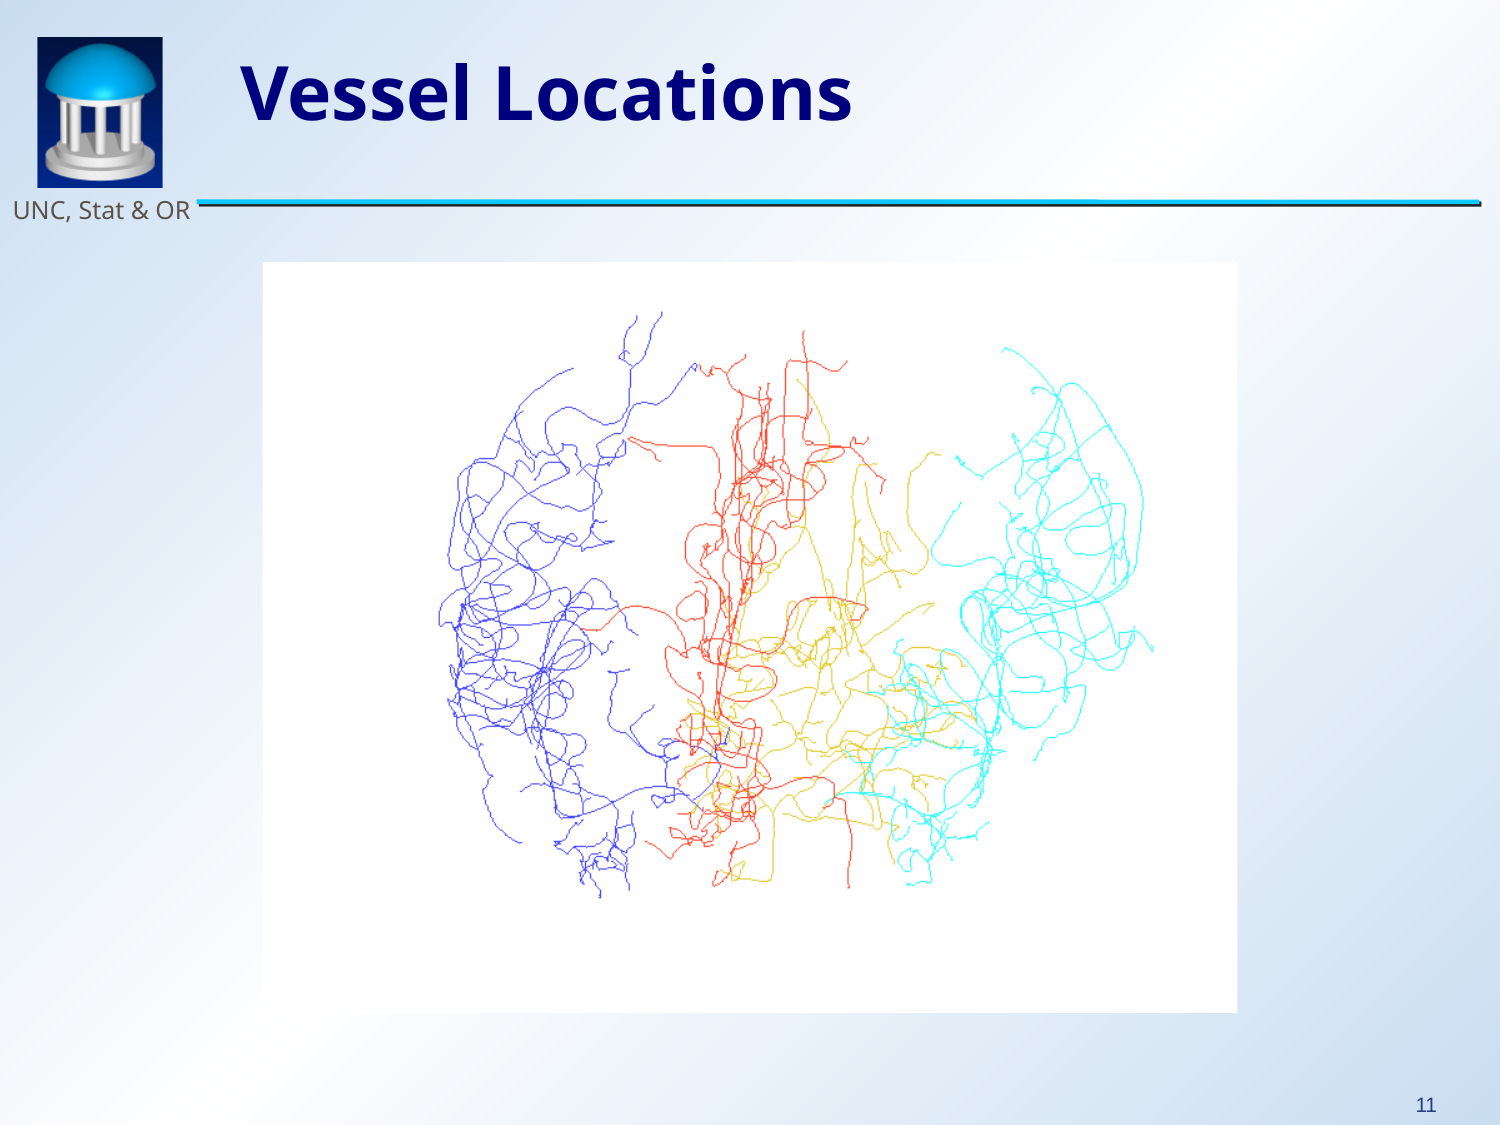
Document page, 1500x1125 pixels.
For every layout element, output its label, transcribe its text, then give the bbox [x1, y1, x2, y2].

picture [262, 262, 1238, 1013]
title Vessel Locations [224, 24, 1398, 156]
